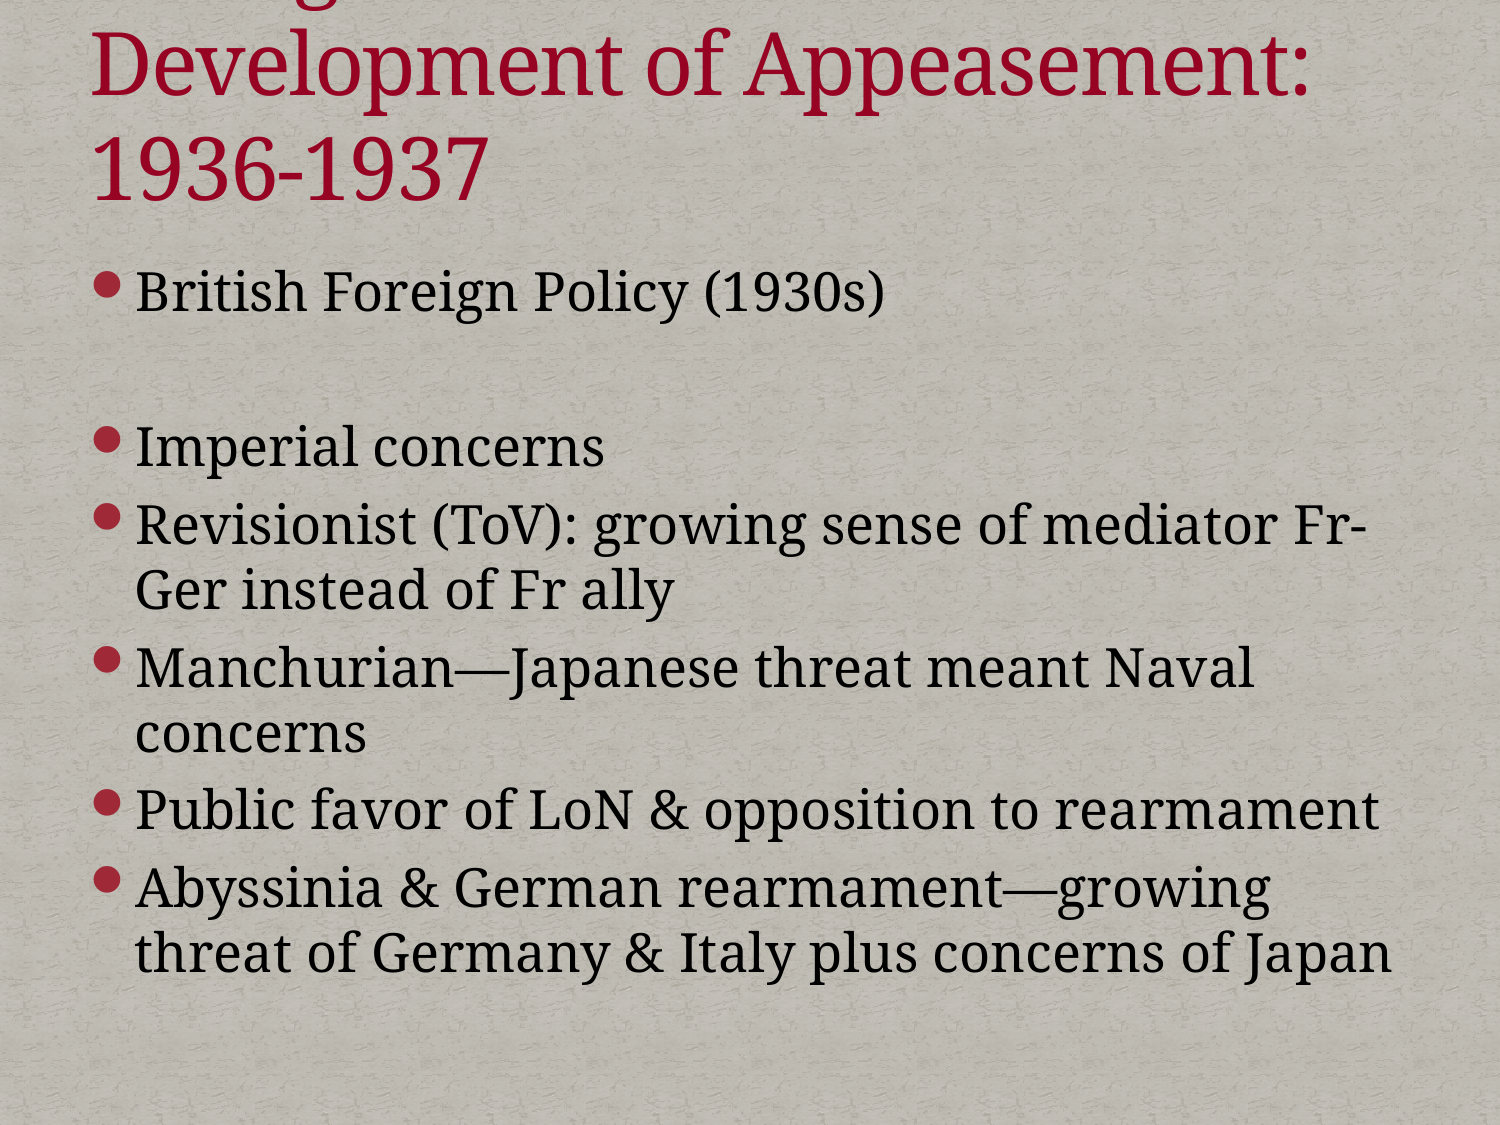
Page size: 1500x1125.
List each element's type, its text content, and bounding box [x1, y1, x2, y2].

list British Foreign Policy (1930s) Imperial concerns Revisionist (ToV): growing sense of mediator Fr-Ger instead of Fr ally Manchurian—Japanese threat meant Naval concerns Public favor of LoN & opposition to rearmament Abyssinia & German rearmament—growing threat of Germany & Italy plus concerns of Japan [75, 249, 1425, 1125]
title Foreign Policies & the Development of Appeasement: 1936-1937 [74, 0, 1425, 225]
